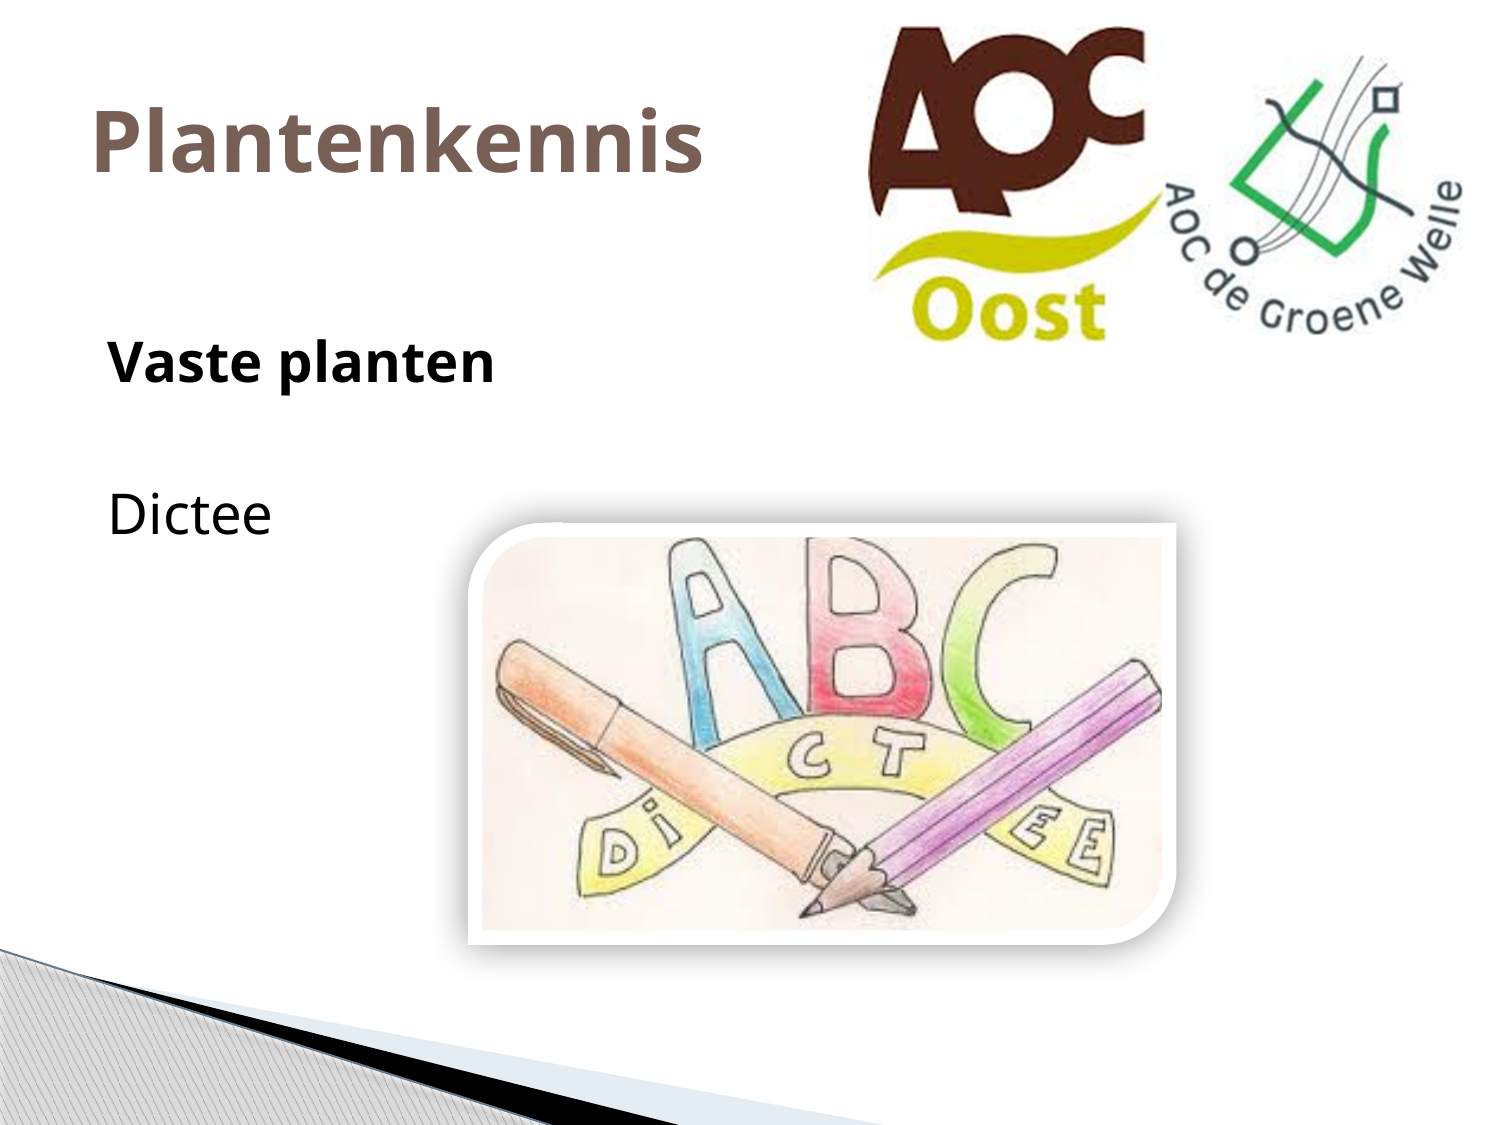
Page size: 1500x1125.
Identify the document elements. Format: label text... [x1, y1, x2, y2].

picture [867, 26, 1473, 365]
picture [474, 529, 1170, 938]
title Plantenkennis [75, 45, 862, 233]
list Vaste planten Dictee [75, 243, 1425, 986]
